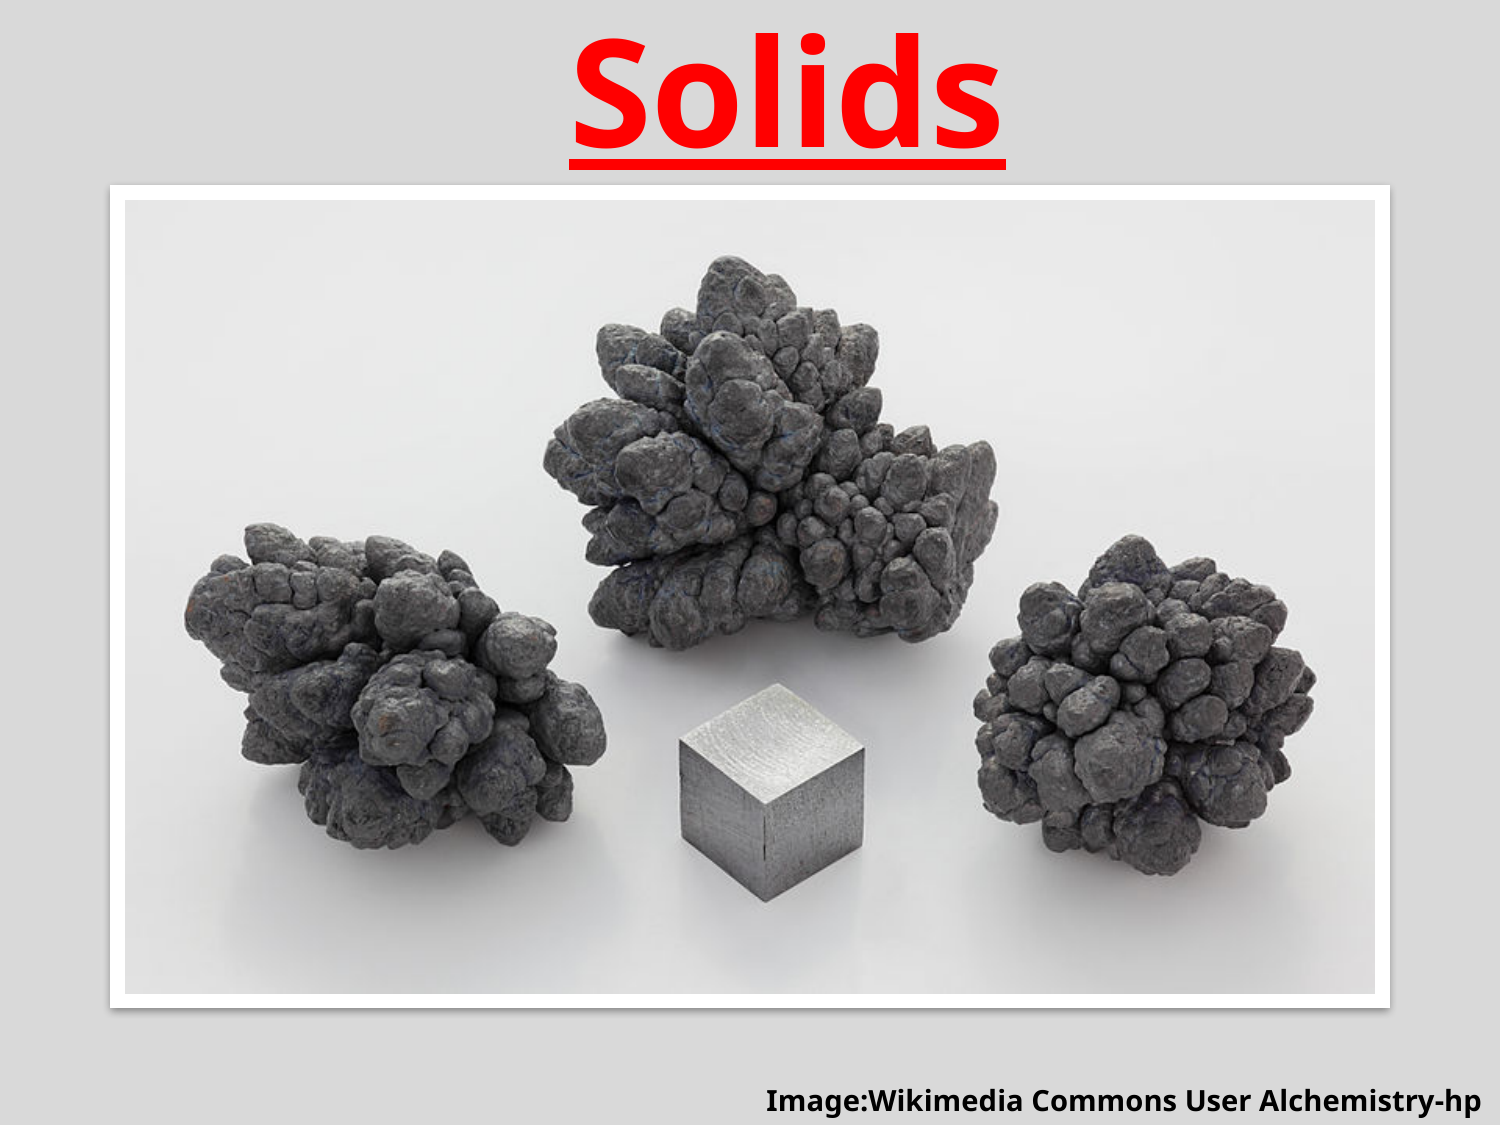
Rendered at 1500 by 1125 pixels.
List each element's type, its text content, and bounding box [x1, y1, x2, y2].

title Solids [149, 0, 1426, 176]
text_box Image:Wikimedia Commons User Alchemistry-hp [751, 1074, 1498, 1125]
picture [124, 199, 1376, 994]
